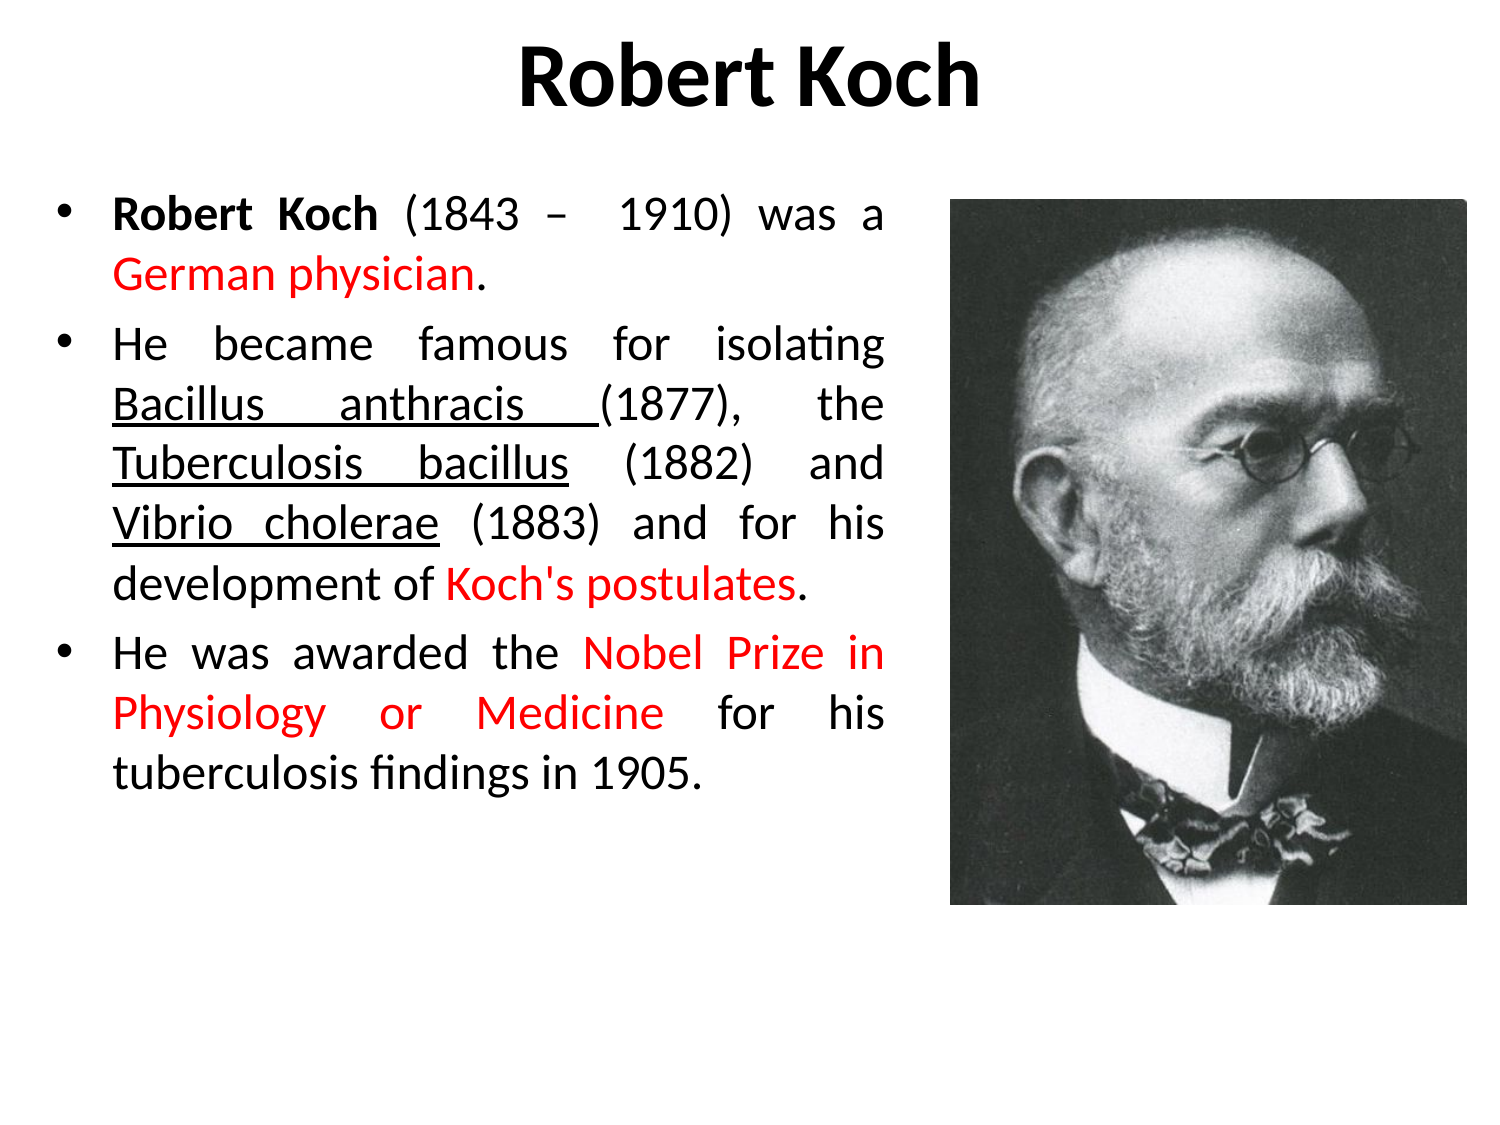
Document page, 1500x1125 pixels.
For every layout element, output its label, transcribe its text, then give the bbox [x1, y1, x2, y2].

text_box Robert Koch (1843 – 1910) was a German physician. He became famous for isolating Bacillus anthracis (1877), the Tuberculosis bacillus (1882) and Vibrio cholerae (1883) and for his development of Koch's postulates. He was awarded the Nobel Prize in Physiology or Medicine for his tuberculosis findings in 1905. [41, 172, 900, 1125]
text_box Robert Koch [74, 7, 1425, 147]
picture [949, 199, 1467, 905]
